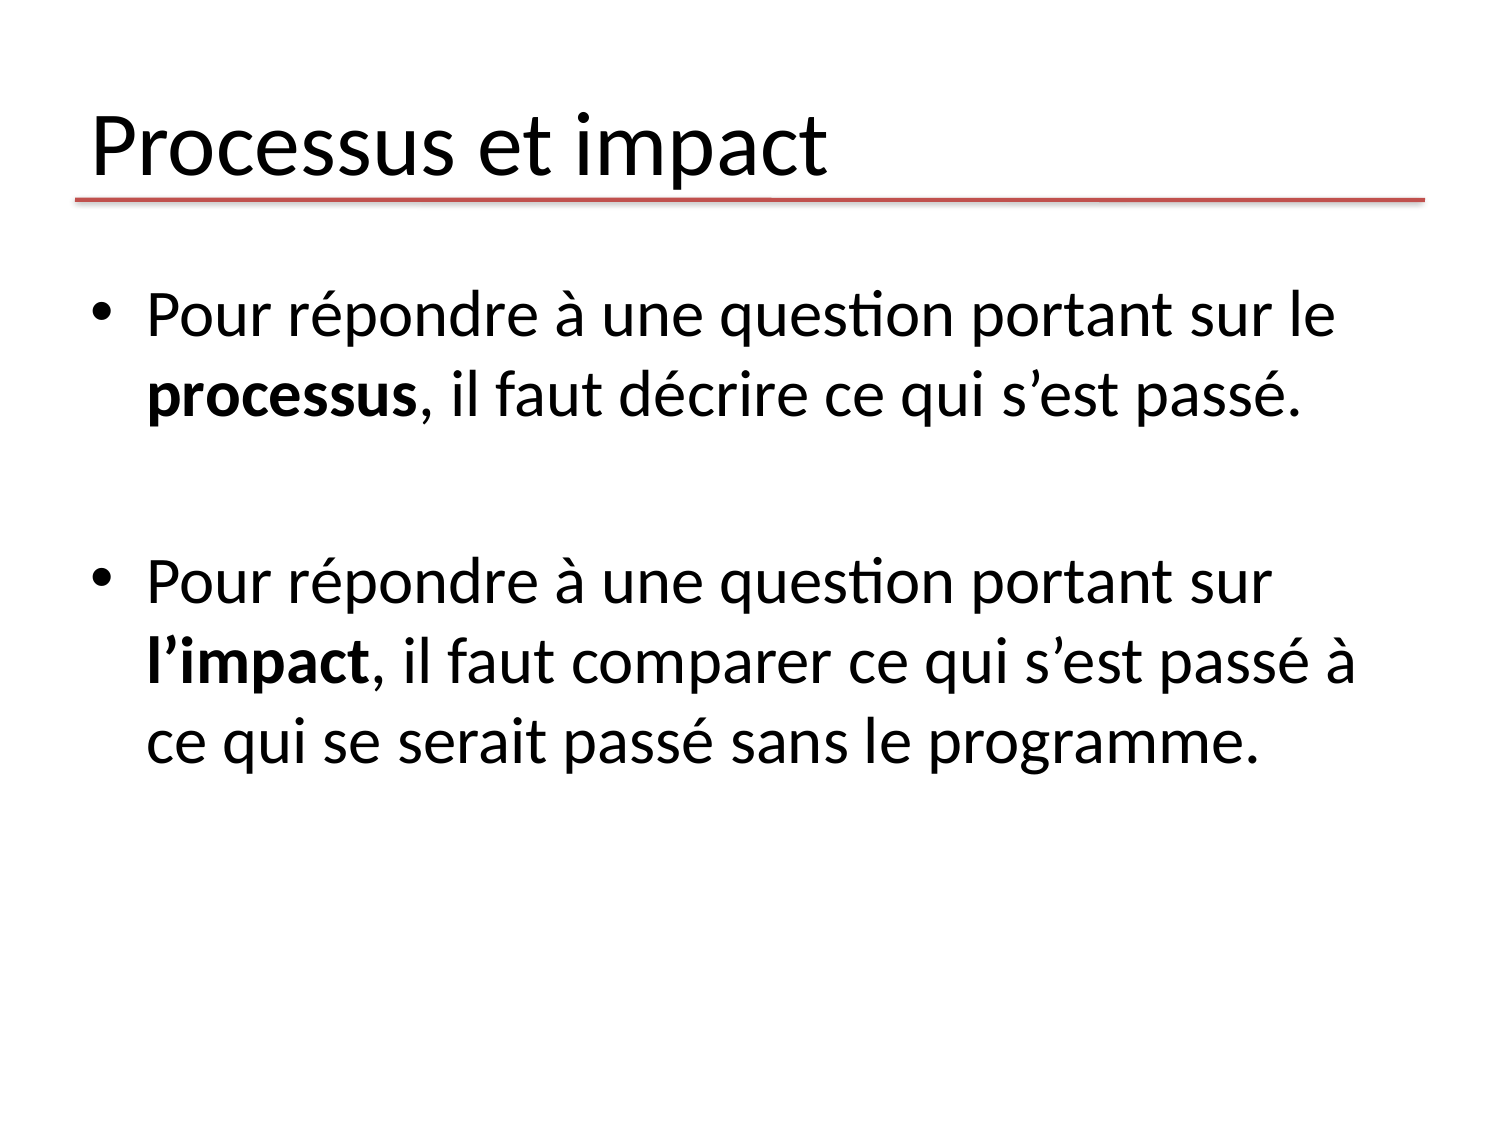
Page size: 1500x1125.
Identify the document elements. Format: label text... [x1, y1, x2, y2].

title Processus et impact [75, 45, 1425, 233]
list Pour répondre à une question portant sur le processus, il faut décrire ce qui s’est passé. Pour répondre à une question portant sur l’impact, il faut comparer ce qui s’est passé à ce qui se serait passé sans le programme. [75, 262, 1425, 1005]
